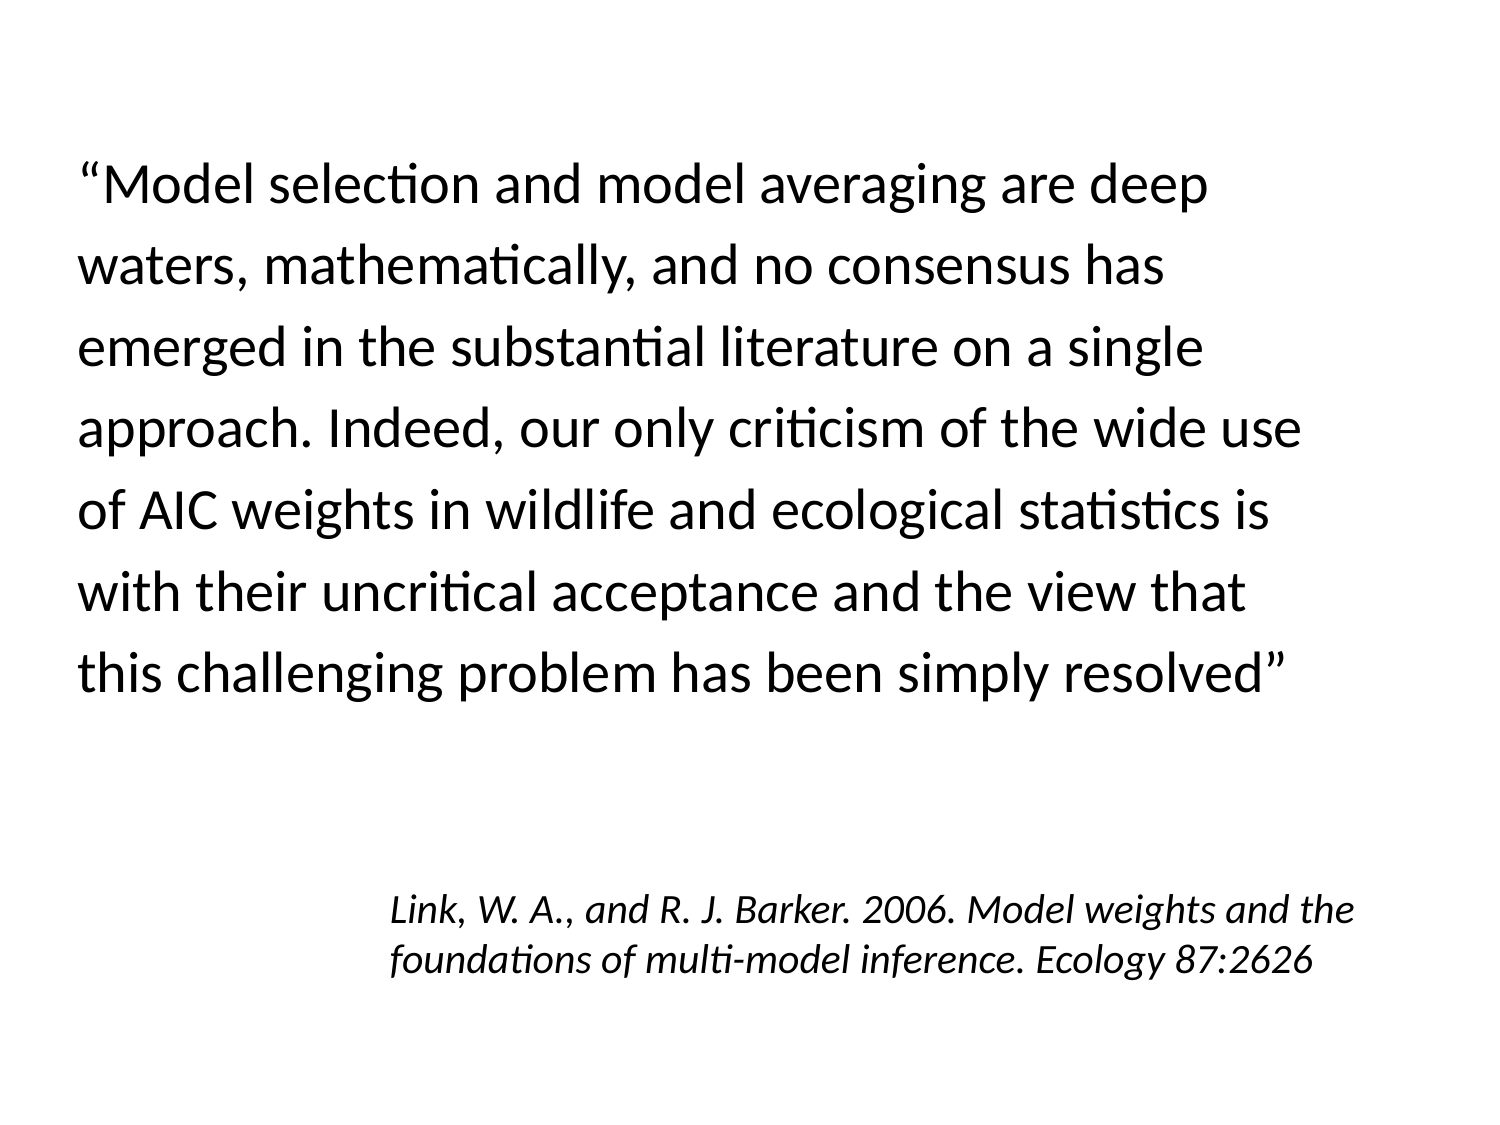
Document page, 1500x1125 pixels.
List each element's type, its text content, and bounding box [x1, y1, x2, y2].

list “Model selection and model averaging are deep waters, mathematically, and no consensus has emerged in the substantial literature on a single approach. Indeed, our only criticism of the wide use of AIC weights in wildlife and ecological statistics is with their uncritical acceptance and the view that this challenging problem has been simply resolved” [62, 137, 1413, 880]
text_box Link, W. A., and R. J. Barker. 2006. Model weights and the foundations of multi-model inference. Ecology 87:2626 [374, 874, 1438, 990]
